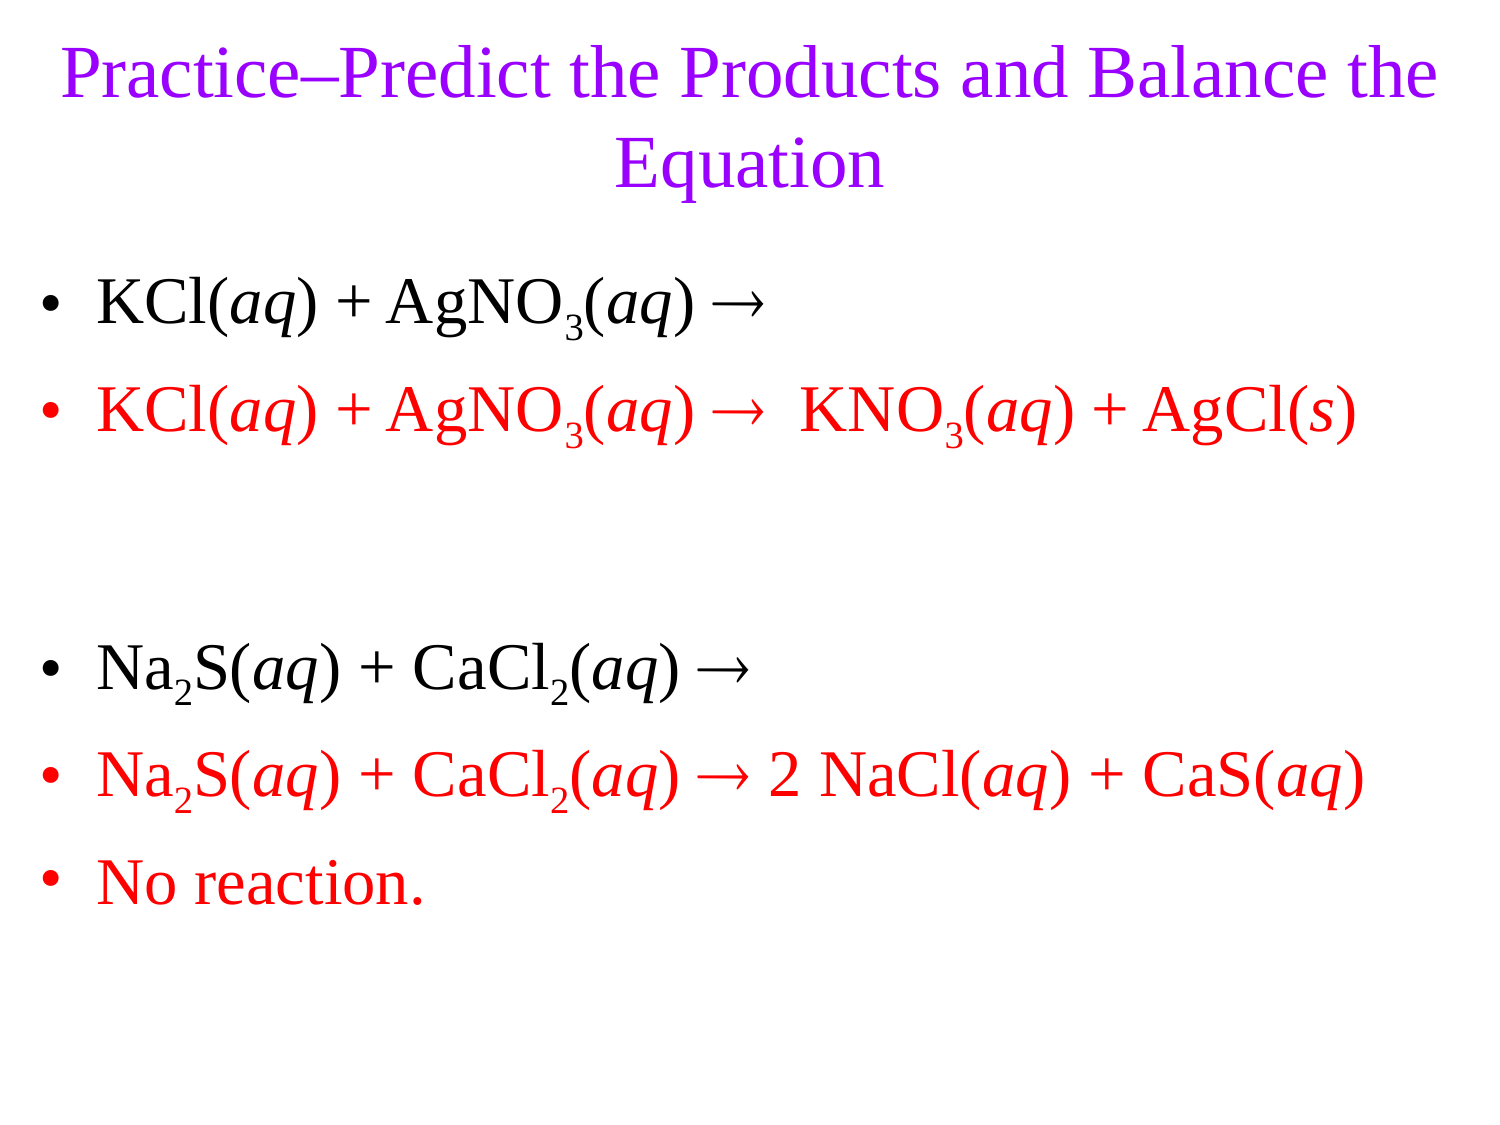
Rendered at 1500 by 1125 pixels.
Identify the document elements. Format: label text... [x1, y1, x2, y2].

text_box KCl(aq) + AgNO3(aq)  KCl(aq) + AgNO3(aq) KNO3(aq) + AgCl(s) Na2S(aq) + CaCl2(aq)  Na2S(aq) + CaCl2(aq)  2 NaCl(aq) + CaS(aq) No reaction. [24, 249, 1500, 1075]
text_box Practice–Predict the Products and Balance the Equation [0, 49, 1500, 175]
